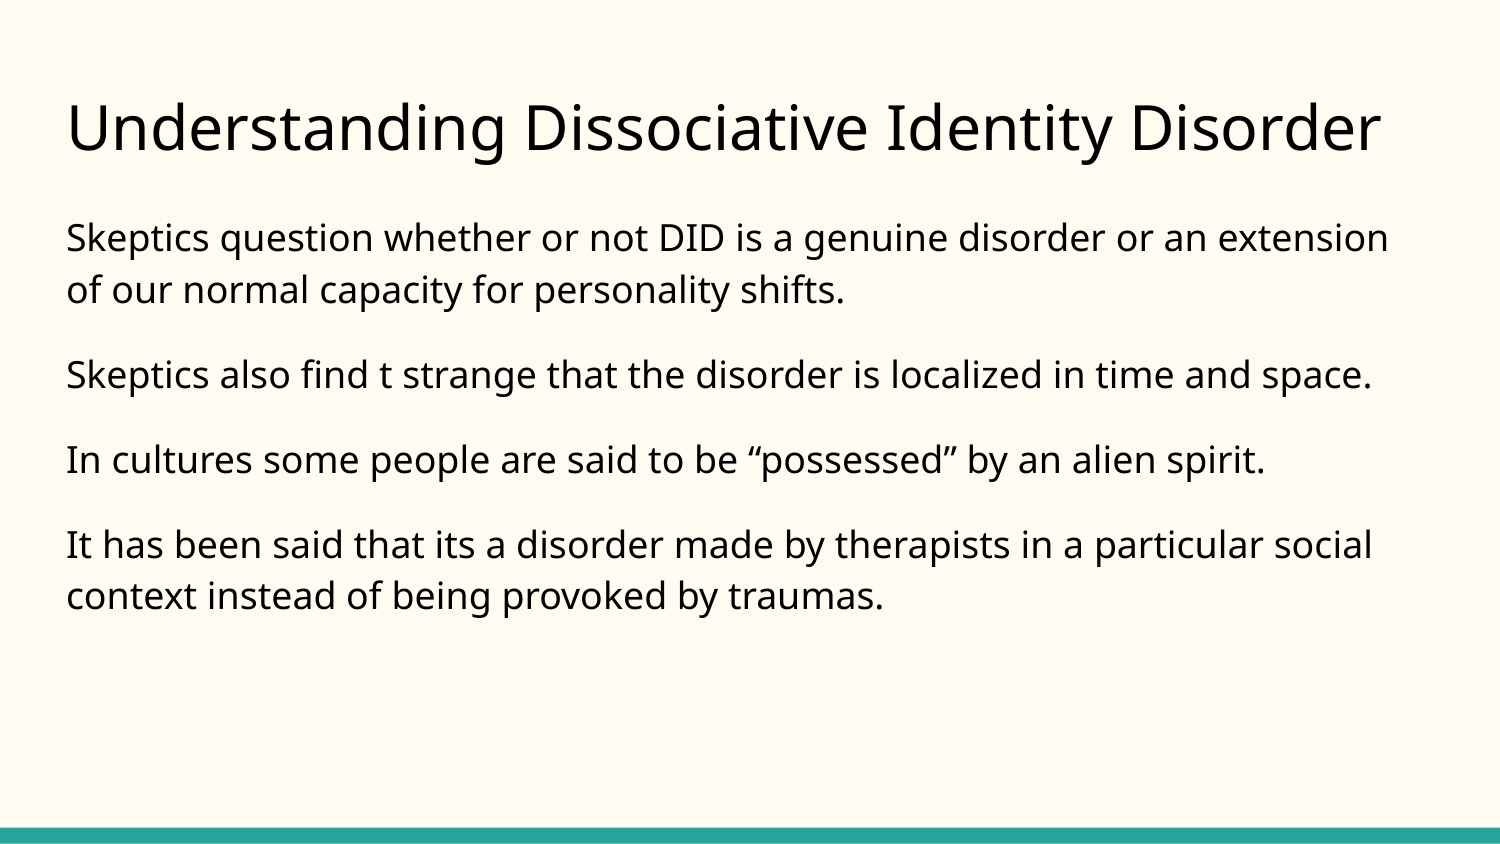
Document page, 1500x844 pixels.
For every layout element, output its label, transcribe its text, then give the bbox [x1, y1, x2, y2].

list Skeptics question whether or not DID is a genuine disorder or an extension of our normal capacity for personality shifts. Skeptics also find t strange that the disorder is localized in time and space. In cultures some people are said to be “possessed” by an alien spirit. It has been said that its a disorder made by therapists in a particular social context instead of being provoked by traumas. [51, 192, 1449, 750]
title Understanding Dissociative Identity Disorder [51, 72, 1449, 174]
